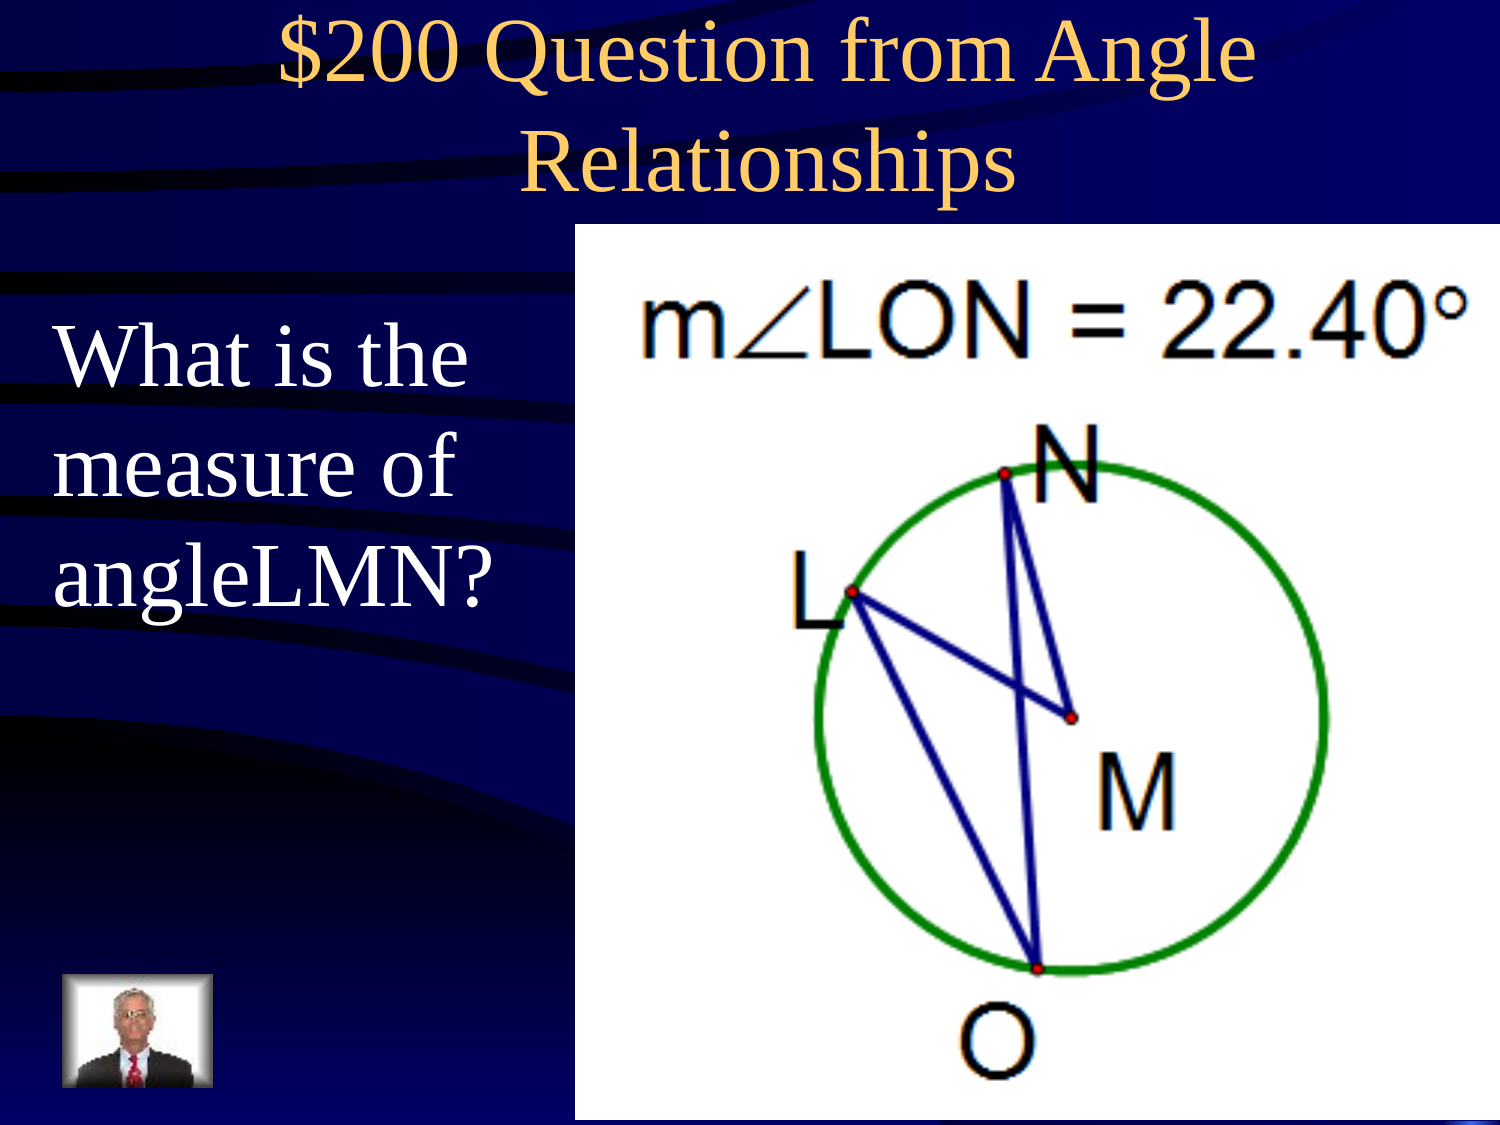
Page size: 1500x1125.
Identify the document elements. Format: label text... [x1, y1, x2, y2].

title $200 Question from Angle Relationships [37, 0, 1500, 201]
picture [574, 224, 1500, 1121]
picture [62, 974, 213, 1088]
text_box What is the measure of angleLMN? [37, 287, 525, 633]
